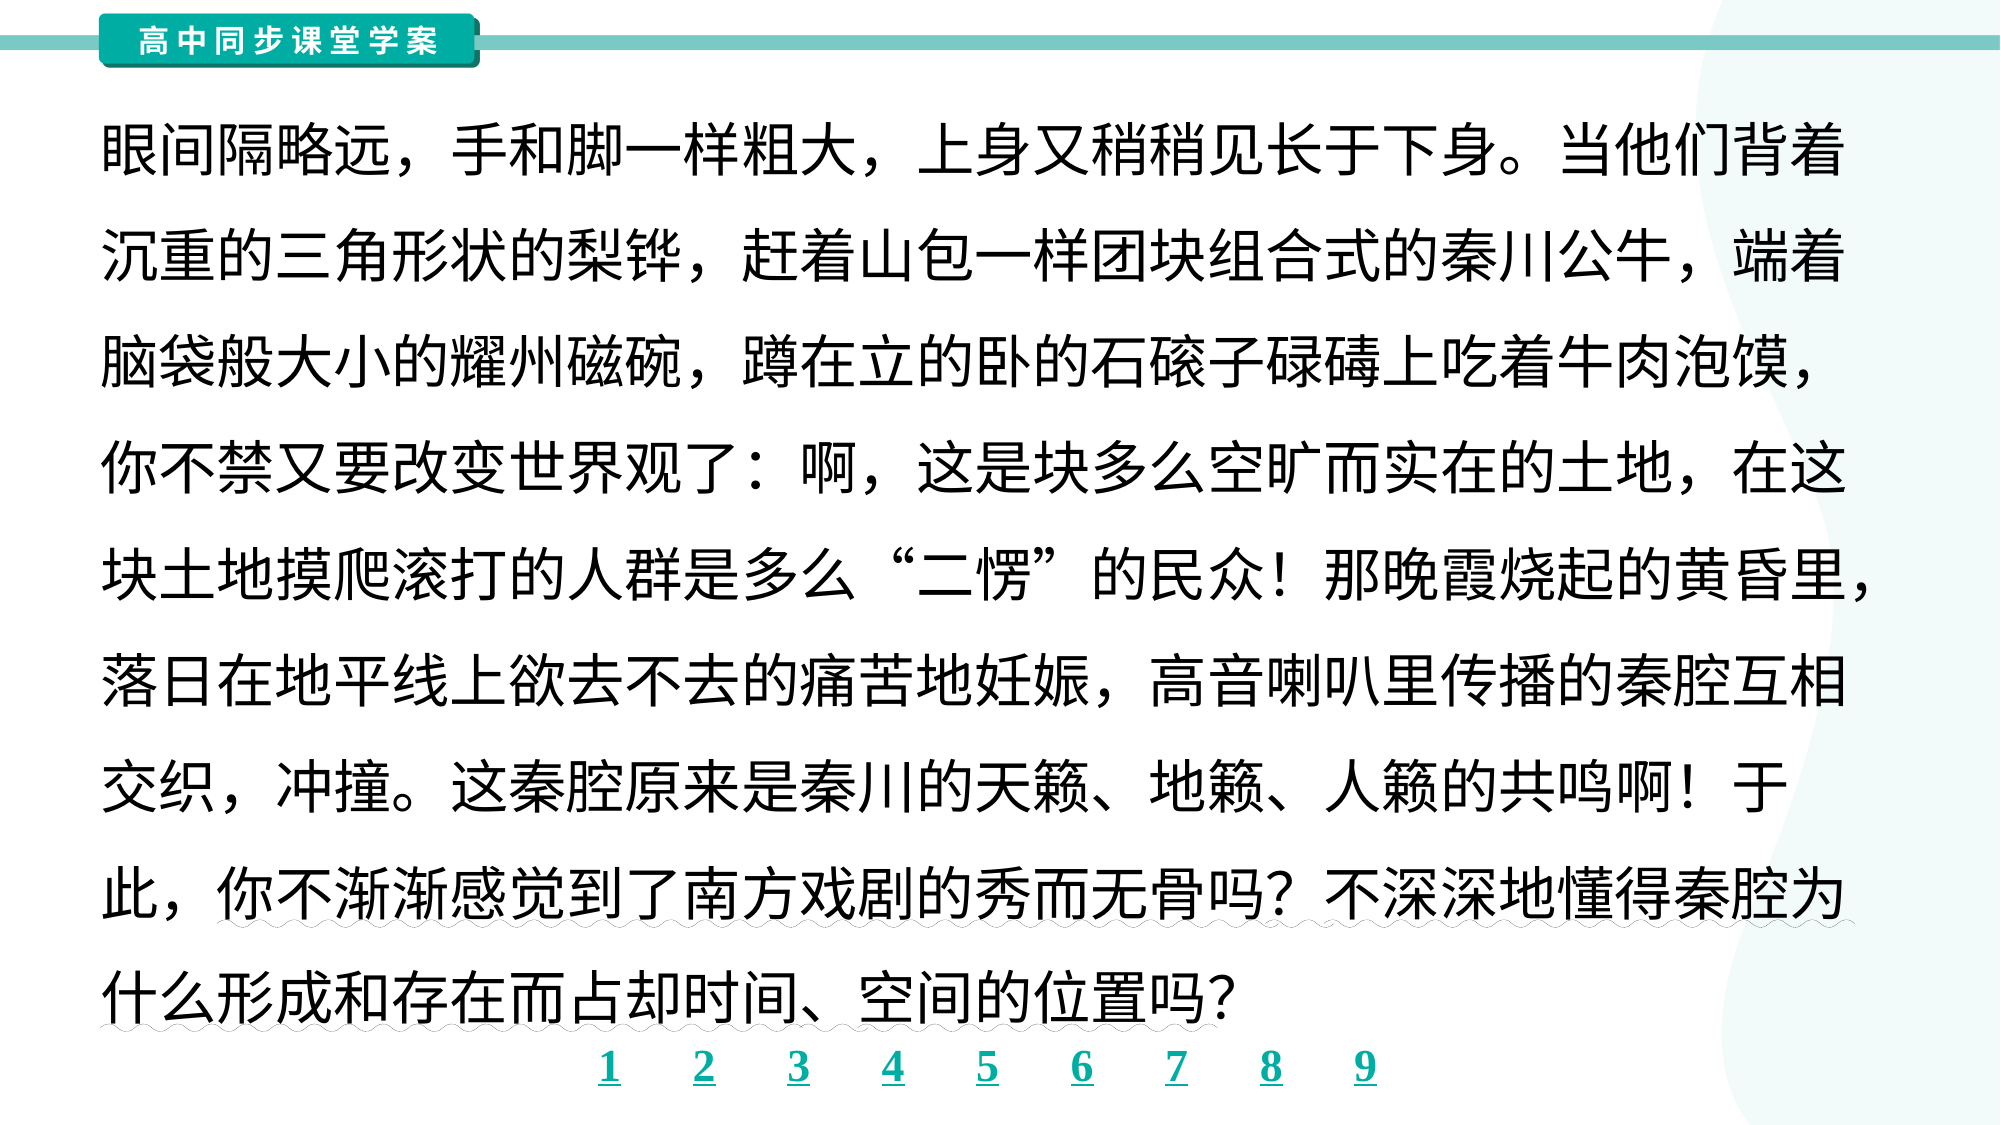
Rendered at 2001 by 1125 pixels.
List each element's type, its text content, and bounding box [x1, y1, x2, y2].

picture [0, 0, 2000, 1125]
text_box 眼间隔略远，手和脚一样粗大，上身又稍稍见长于下身。当他们背着 沉重的三角形状的梨铧，赶着山包一样团块组合式的秦川公牛，端着 脑袋般大小的耀州磁碗，蹲在立的卧的石磙子碌碡上吃着牛肉泡馍， 你不禁又要改变世界观了：啊，这是块多么空旷而实在的土地，在这 块土地摸爬滚打的人群是多么“二愣”的民众！那晚霞烧起的黄昏里， 落日在地平线上欲去不去的痛苦地妊娠，高音喇叭里传播的秦腔互相 交织，冲撞。这秦腔原来是秦川的天籁、地籁、人籁的共鸣啊！于 此，你不渐渐感觉到了南方戏剧的秀而无骨吗？不深深地懂得秦腔为 什么形成和存在而占却时间、空间的位置吗？#1.1 [100, 76, 1899, 1018]
